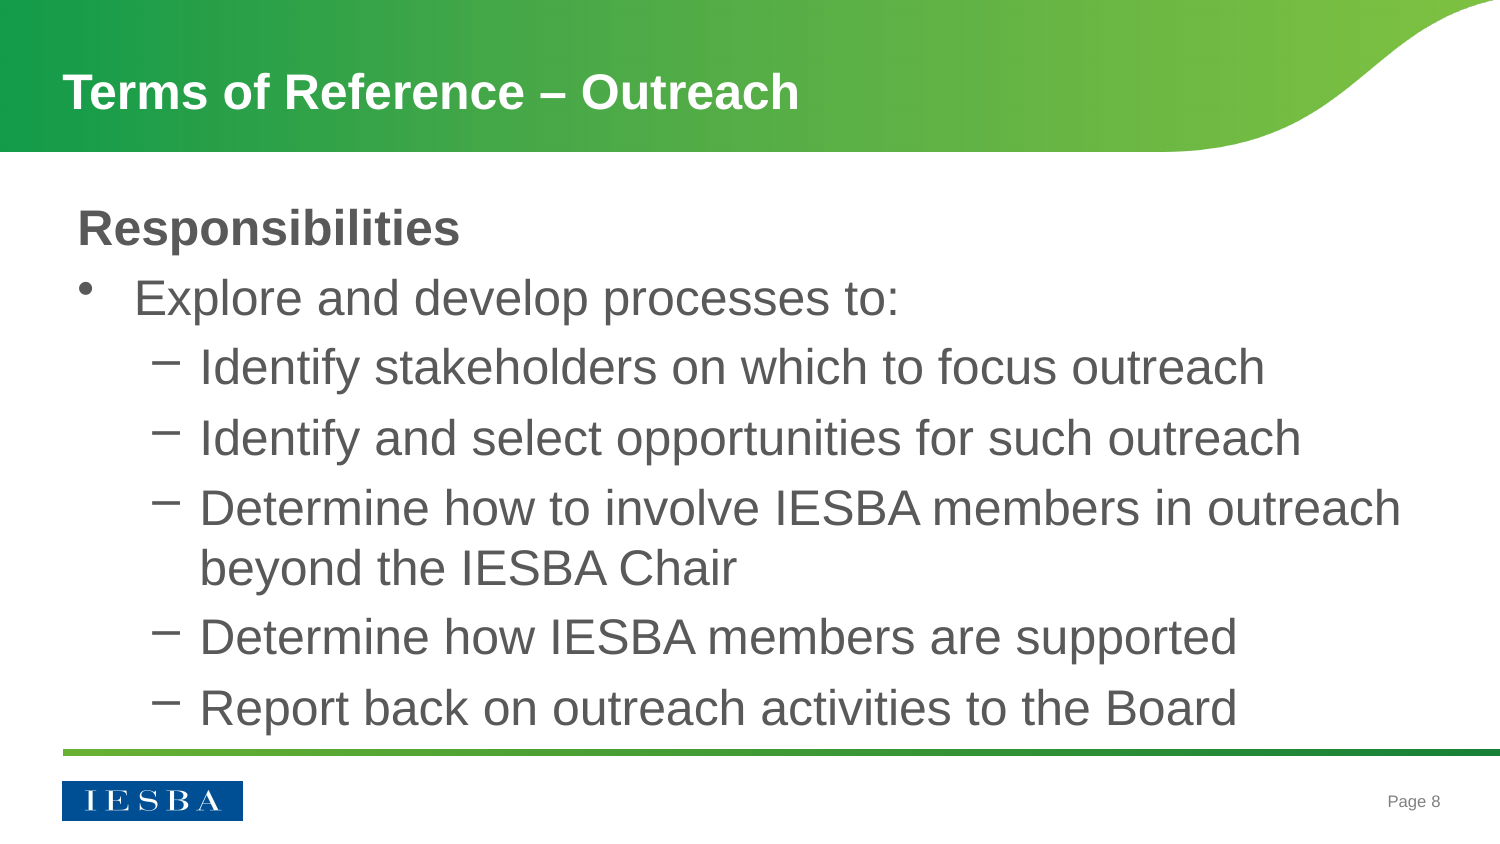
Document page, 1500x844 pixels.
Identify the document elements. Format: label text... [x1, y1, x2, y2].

picture [62, 781, 243, 821]
list Responsibilities Explore and develop processes to: Identify stakeholders on which to focus outreach Identify and select opportunities for such outreach Determine how to involve IESBA members in outreach beyond the IESBA Chair Determine how IESBA members are supported Report back on outreach activities to the Board [62, 187, 1450, 747]
picture [0, 0, 1497, 152]
title Terms of Reference – Outreach [62, 56, 1300, 122]
